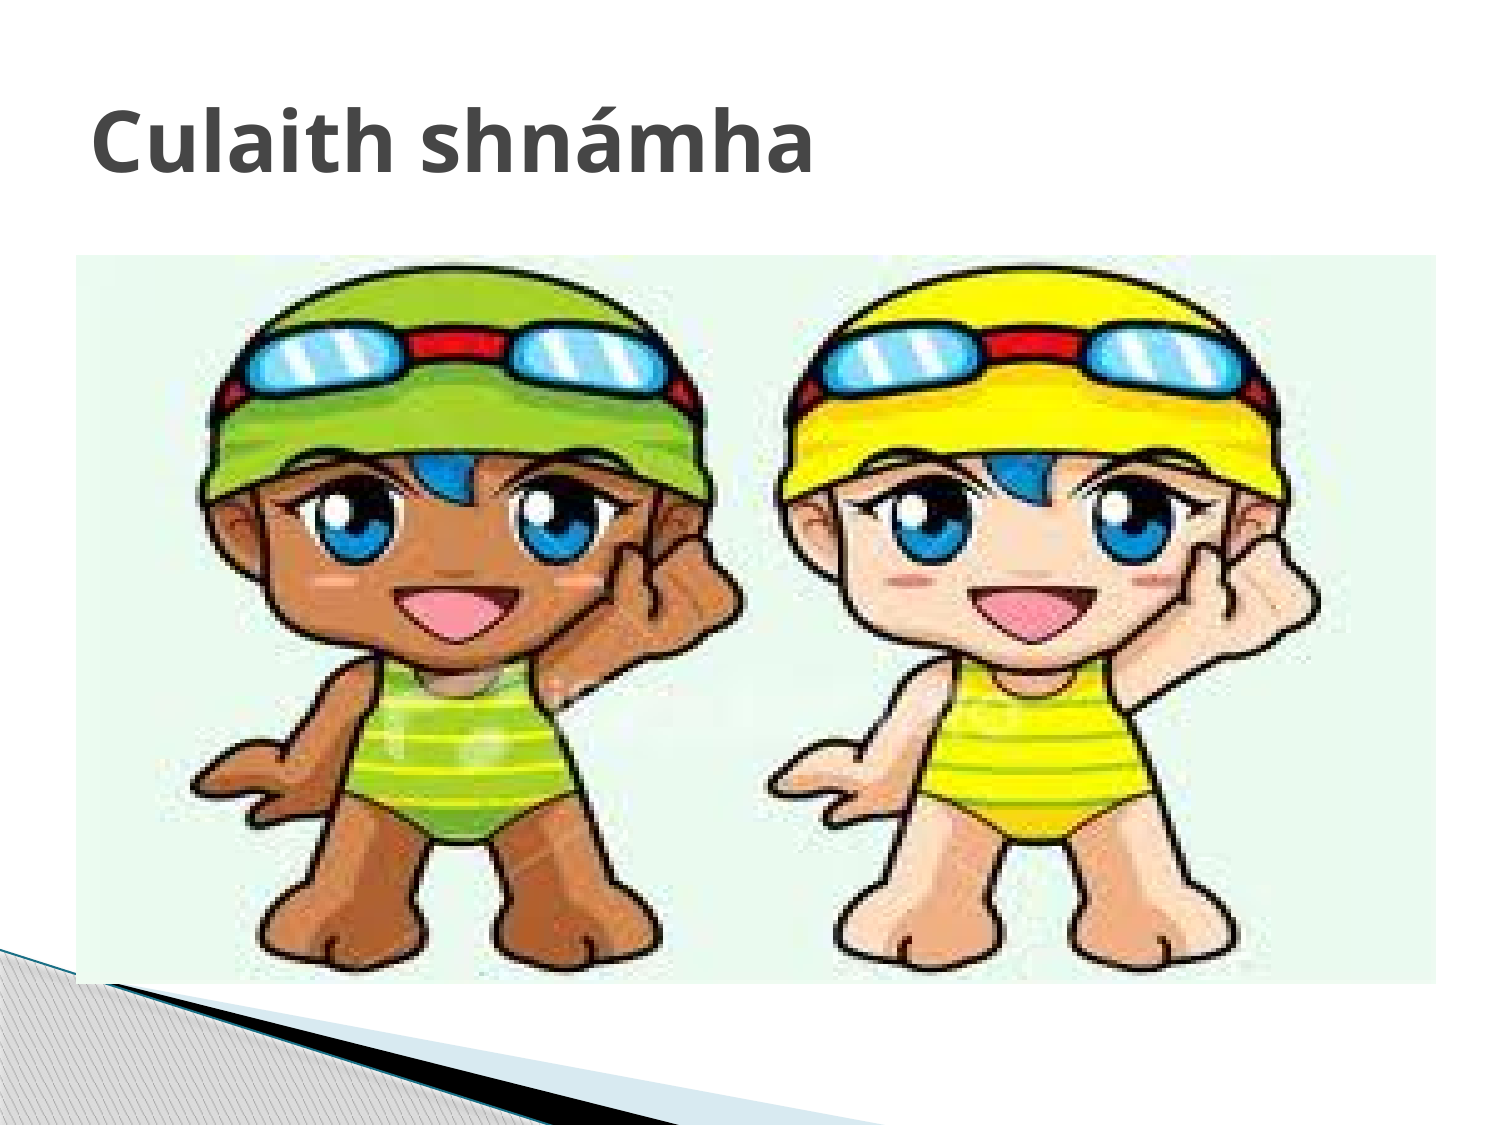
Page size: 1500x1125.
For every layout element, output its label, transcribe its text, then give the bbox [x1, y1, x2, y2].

title Culaith shnámha [75, 45, 1425, 233]
picture [76, 255, 1436, 985]
